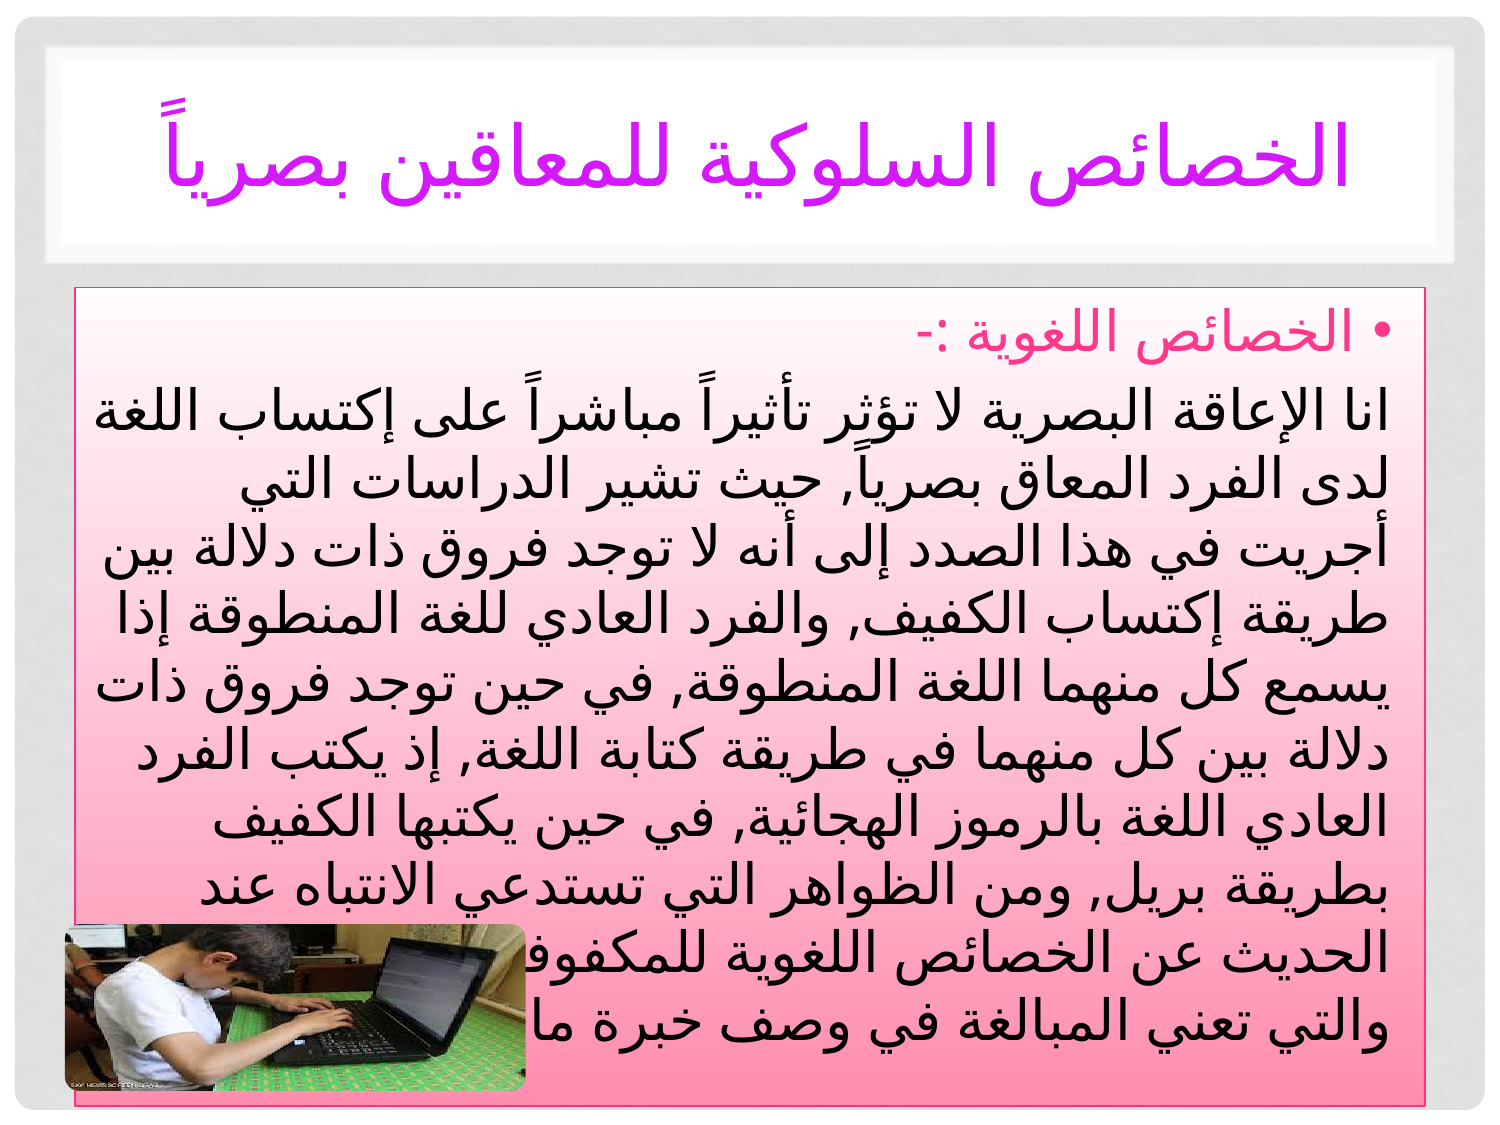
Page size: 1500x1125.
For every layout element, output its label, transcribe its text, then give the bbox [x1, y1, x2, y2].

picture [64, 923, 526, 1092]
title الخصائص السلوكية للمعاقين بصرياً [69, 66, 1425, 238]
list الخصائص اللغوية :- انا الإعاقة البصرية لا تؤثر تأثيراً مباشراً على إكتساب اللغة لدى الفرد المعاق بصرياً, حيث تشير الدراسات التي أجريت في هذا الصدد إلى أنه لا توجد فروق ذات دلالة بين طريقة إكتساب الكفيف, والفرد العادي للغة المنطوقة إذا يسمع كل منهما اللغة المنطوقة, في حين توجد فروق ذات دلالة بين كل منهما في طريقة كتابة اللغة, إذ يكتب الفرد العادي اللغة بالرموز الهجائية, في حين يكتبها الكفيف بطريقة بريل, ومن الظواهر التي تستدعي الانتباه عند الحديث عن الخصائص اللغوية للمكفوفين ظاهرة اللفظية والتي تعني المبالغة في وصف خبرة ما . [74, 287, 1426, 1107]
